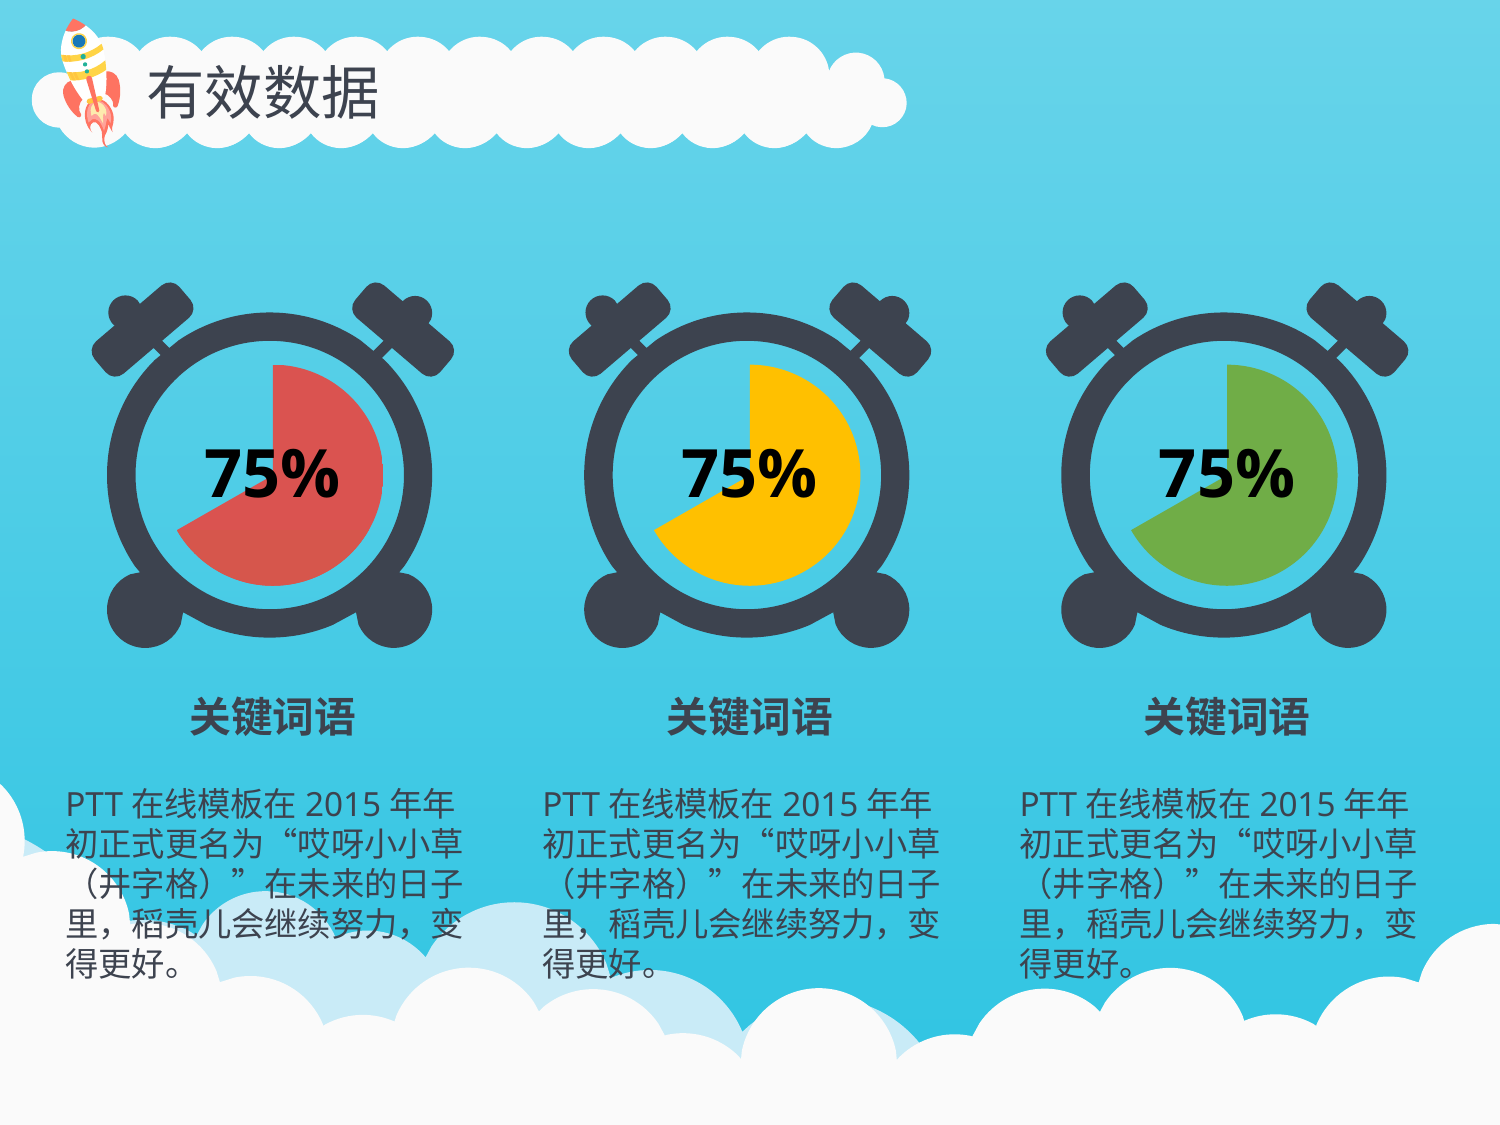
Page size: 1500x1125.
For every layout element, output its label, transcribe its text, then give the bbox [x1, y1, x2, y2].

text_box PTT在线模板在2015年年初正式更名为“哎呀小小草（井字格）”在未来的日子里，稻壳儿会继续努力，变得更好。 [1004, 776, 1450, 991]
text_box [31, 18, 907, 149]
text_box 75% [1143, 423, 1311, 518]
text_box 75% [189, 423, 357, 518]
text_box 关键词语 [174, 683, 372, 749]
text_box 75% [666, 423, 834, 518]
text_box 关键词语 [651, 683, 849, 749]
text_box 关键词语 [1128, 683, 1326, 749]
text_box PTT在线模板在2015年年初正式更名为“哎呀小小草（井字格）”在未来的日子里，稻壳儿会继续努力，变得更好。 [50, 776, 496, 991]
text_box [1044, 281, 1410, 649]
text_box [175, 363, 385, 587]
text_box [1129, 363, 1339, 587]
text_box PTT在线模板在2015年年初正式更名为“哎呀小小草（井字格）”在未来的日子里，稻壳儿会继续努力，变得更好。 [527, 776, 973, 991]
text_box [567, 281, 933, 649]
text_box [652, 363, 862, 587]
text_box [90, 281, 456, 649]
